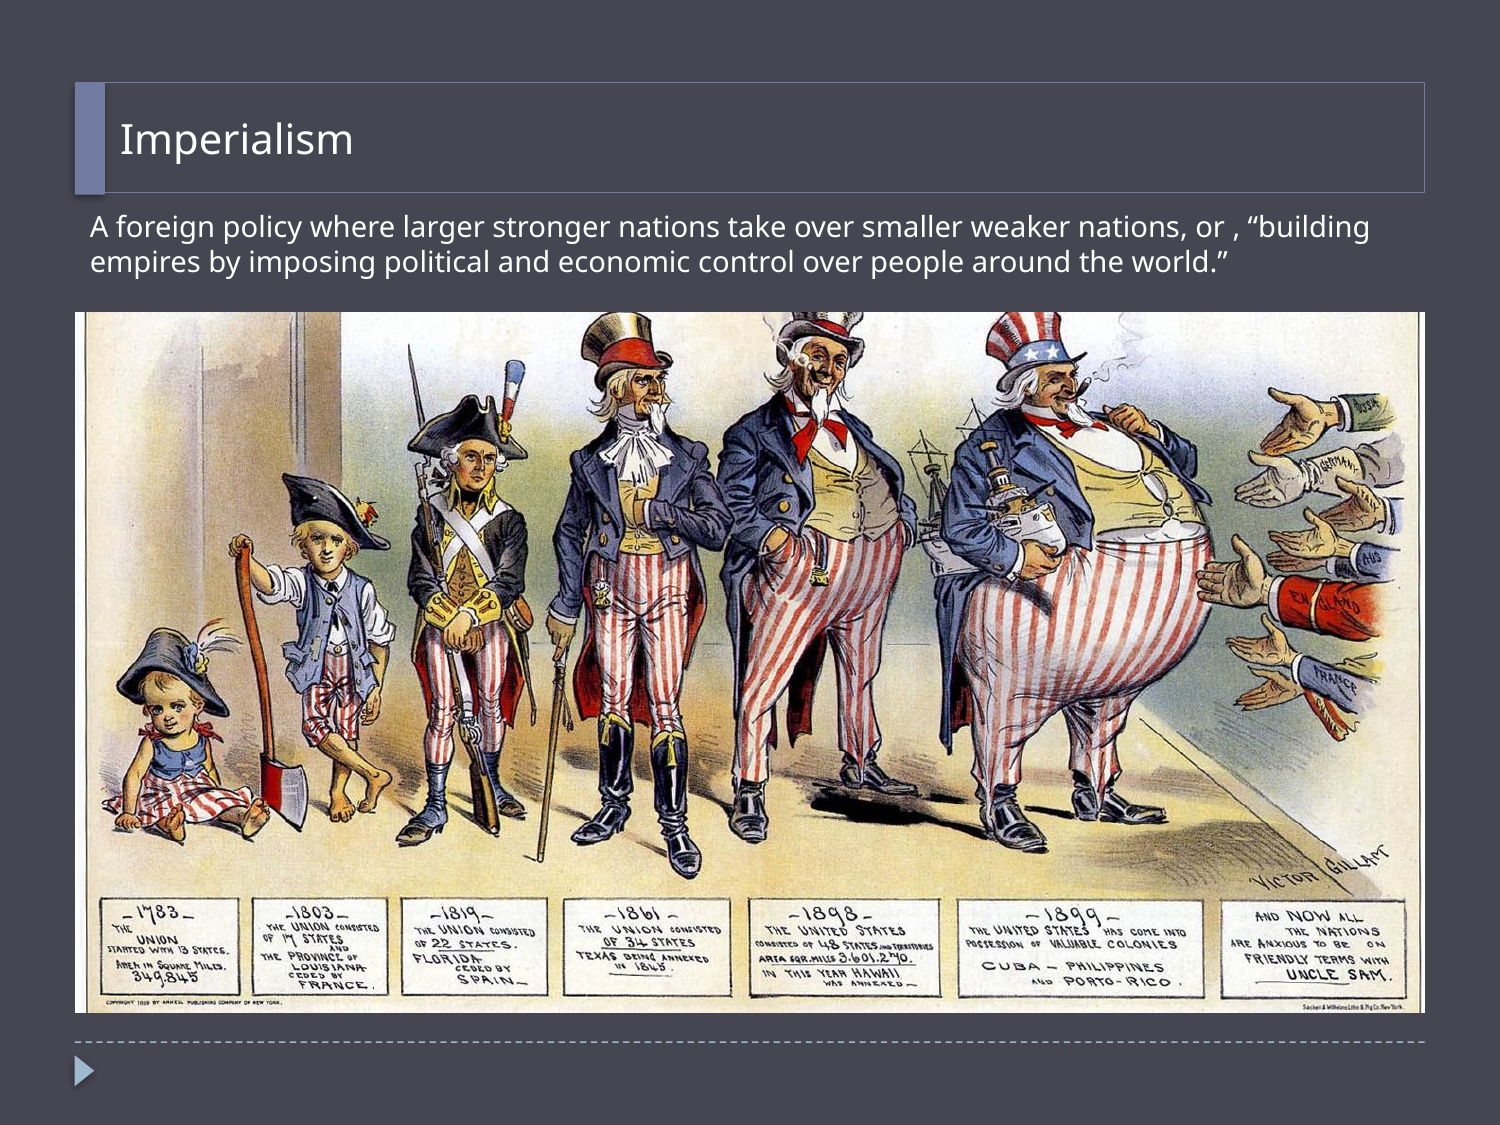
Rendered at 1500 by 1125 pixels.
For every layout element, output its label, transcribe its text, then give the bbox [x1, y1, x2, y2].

title Imperialism [75, 82, 1425, 193]
list A foreign policy where larger stronger nations take over smaller weaker nations, or , “building empires by imposing political and economic control over people around the world.” [75, 200, 1425, 288]
picture [74, 312, 1426, 1014]
